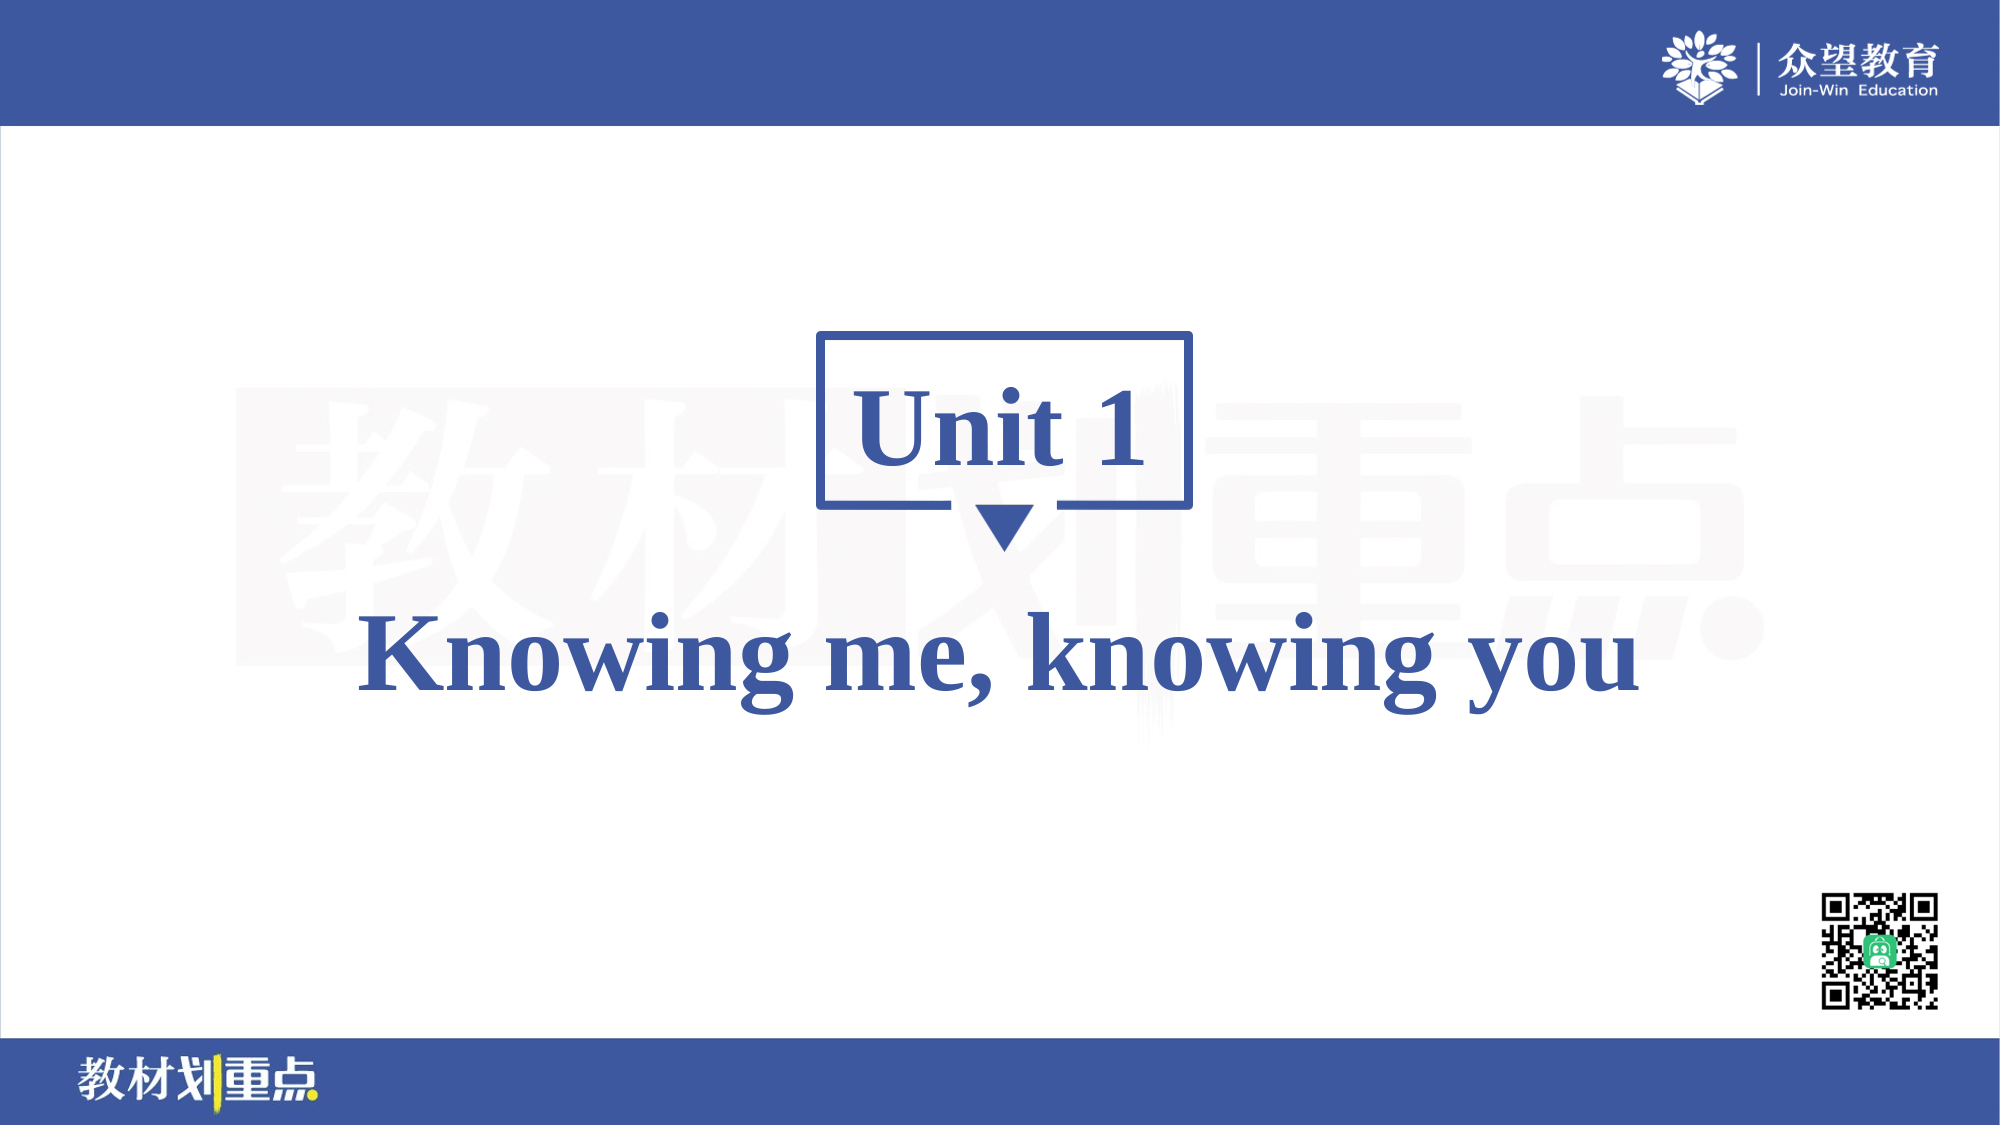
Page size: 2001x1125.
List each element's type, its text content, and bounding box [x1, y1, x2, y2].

picture [0, 822, 2000, 1125]
text_box Unit 1 [811, 341, 1190, 495]
picture [0, 0, 2000, 572]
text_box Knowing me, knowing you [0, 572, 2000, 822]
